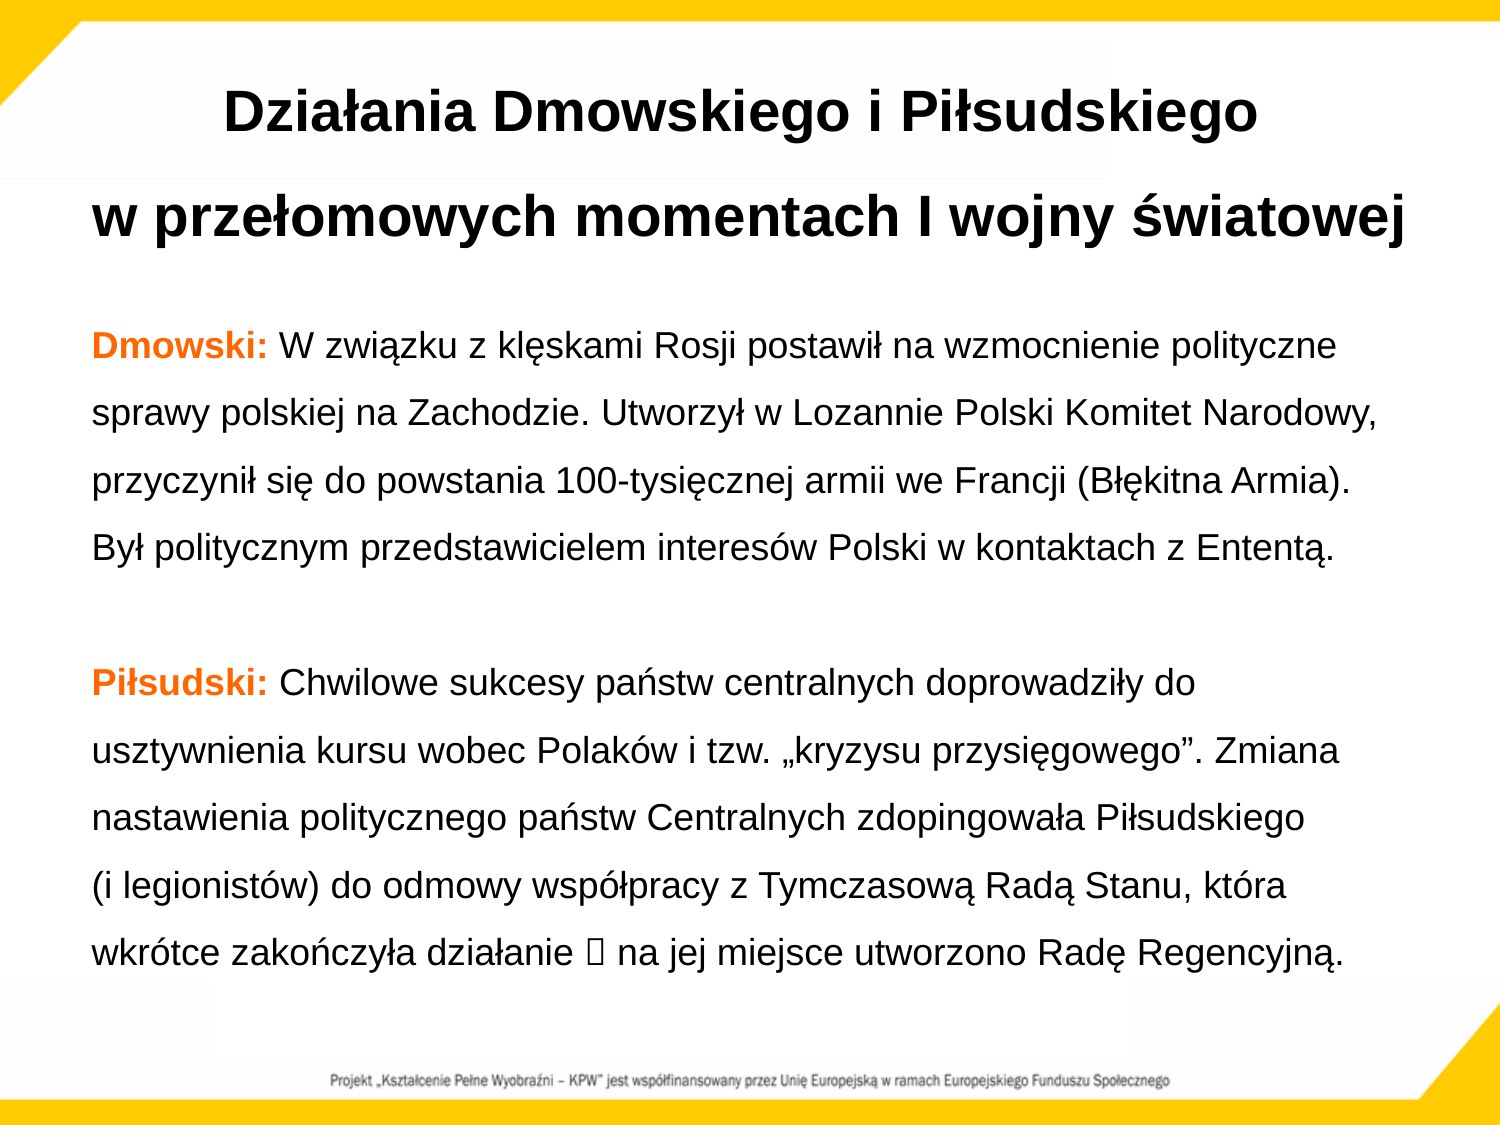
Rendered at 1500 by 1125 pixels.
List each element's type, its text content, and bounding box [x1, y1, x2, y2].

picture [0, 980, 1500, 1125]
text_box Działania Dmowskiego i Piłsudskiego w przełomowych momentach I wojny światowej [0, 30, 1500, 256]
picture [0, 0, 1500, 30]
text_box Dmowski: W związku z klęskami Rosji postawił na wzmocnienie polityczne sprawy polskiej na Zachodzie. Utworzył w Lozannie Polski Komitet Narodowy, przyczynił się do powstania 100-tysięcznej armii we Francji (Błękitna Armia). Był politycznym przedstawicielem interesów Polski w kontaktach z Ententą. Piłsudski: Chwilowe sukcesy państw centralnych doprowadziły do usztywnienia kursu wobec Polaków i tzw. „kryzysu przysięgowego”. Zmiana nastawienia politycznego państw Centralnych zdopingowała Piłsudskiego (i legionistów) do odmowy współpracy z Tymczasową Radą Stanu, która wkrótce zakończyła działanie  na jej miejsce utworzono Radę Regencyjną. [76, 290, 1436, 981]
